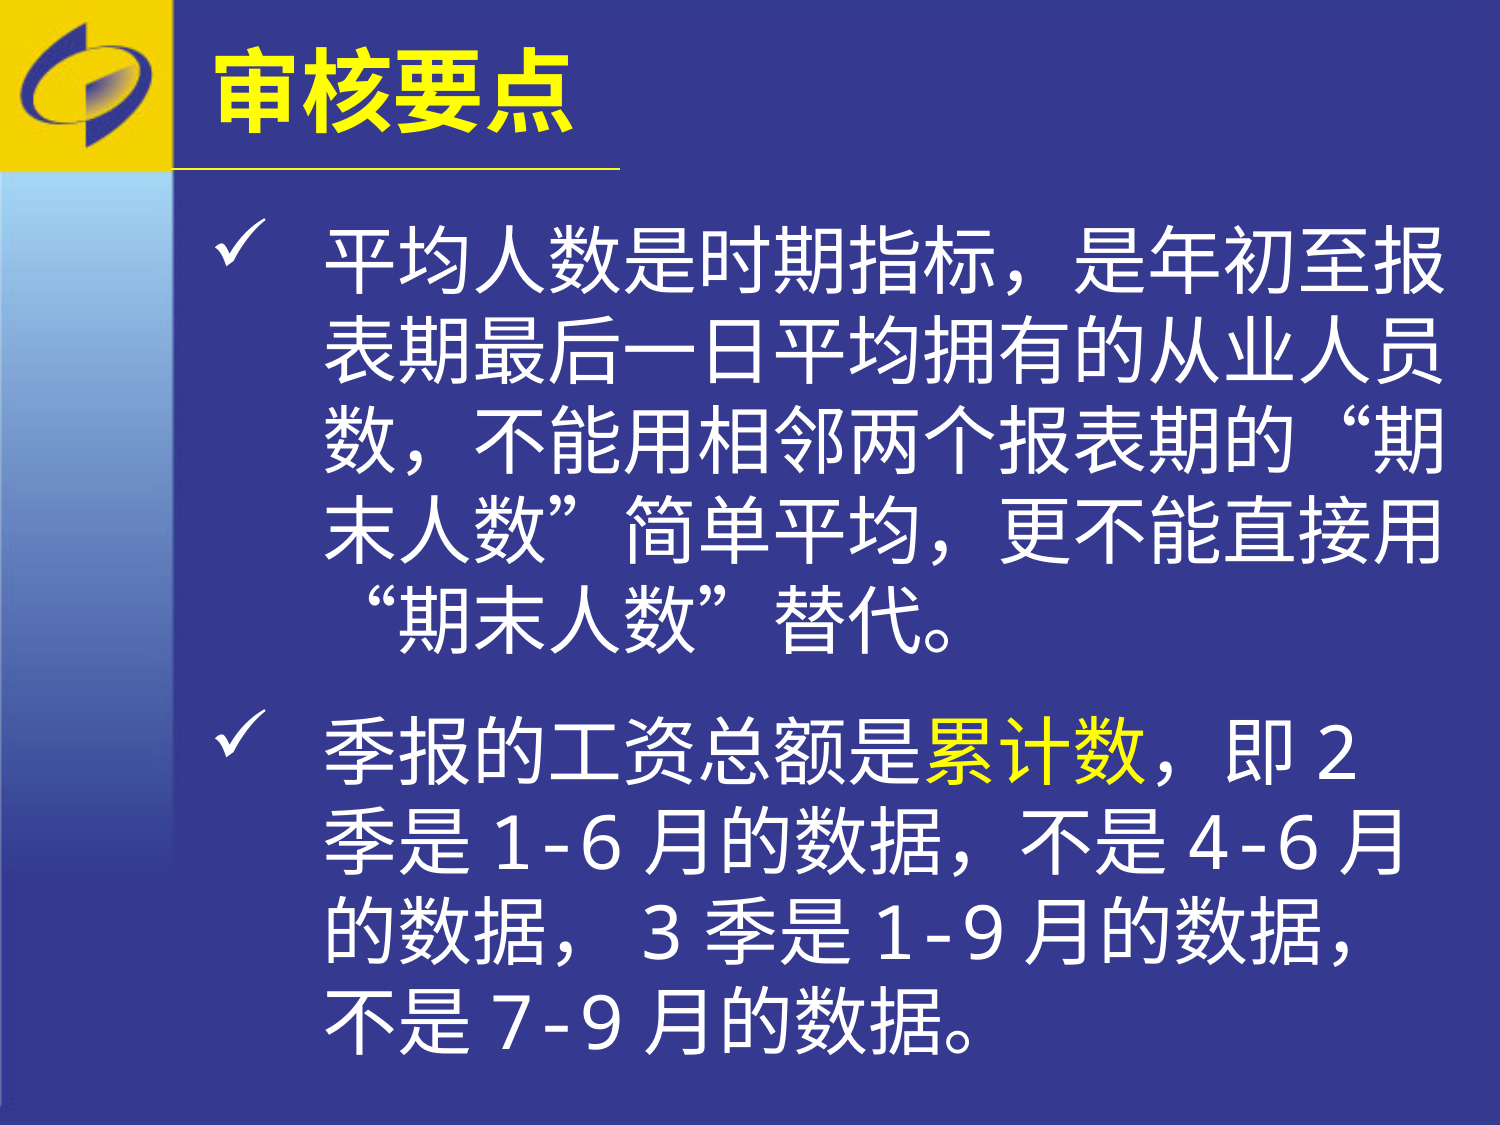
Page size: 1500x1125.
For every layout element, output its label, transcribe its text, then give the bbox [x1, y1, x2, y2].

text_box 季报的工资总额是累计数，即2季是1-6月的数据，不是4-6月的数据，3季是1-9月的数据，不是7-9月的数据。 [194, 696, 1436, 1072]
text_box 平均人数是时期指标，是年初至报表期最后一日平均拥有的从业人员数，不能用相邻两个报表期的“期末人数”简单平均，更不能直接用“期末人数”替代。 [194, 206, 1500, 671]
picture [0, 0, 1500, 1125]
text_box 审核要点 [194, 25, 787, 151]
